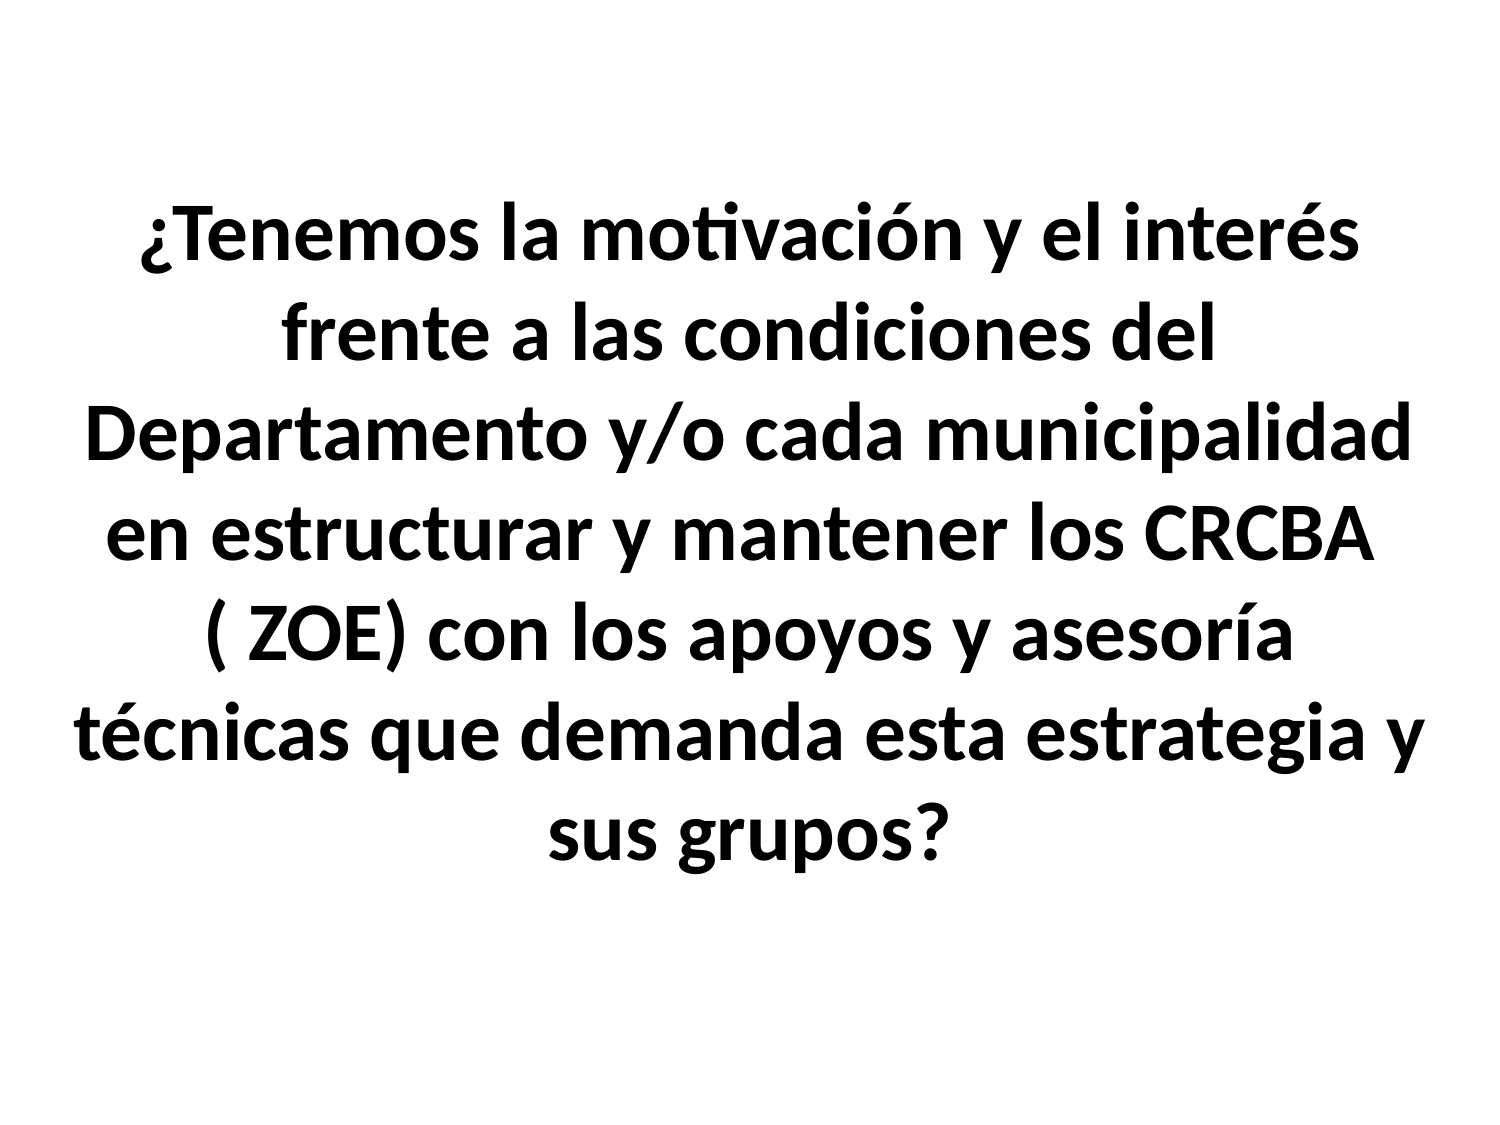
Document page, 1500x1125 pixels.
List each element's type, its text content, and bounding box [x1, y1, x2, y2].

text_box ¿Tenemos la motivación y el interés frente a las condiciones del Departamento y/o cada municipalidad en estructurar y mantener los CRCBA ( ZOE) con los apoyos y asesoría técnicas que demanda esta estrategia y sus grupos? [41, 169, 1459, 975]
